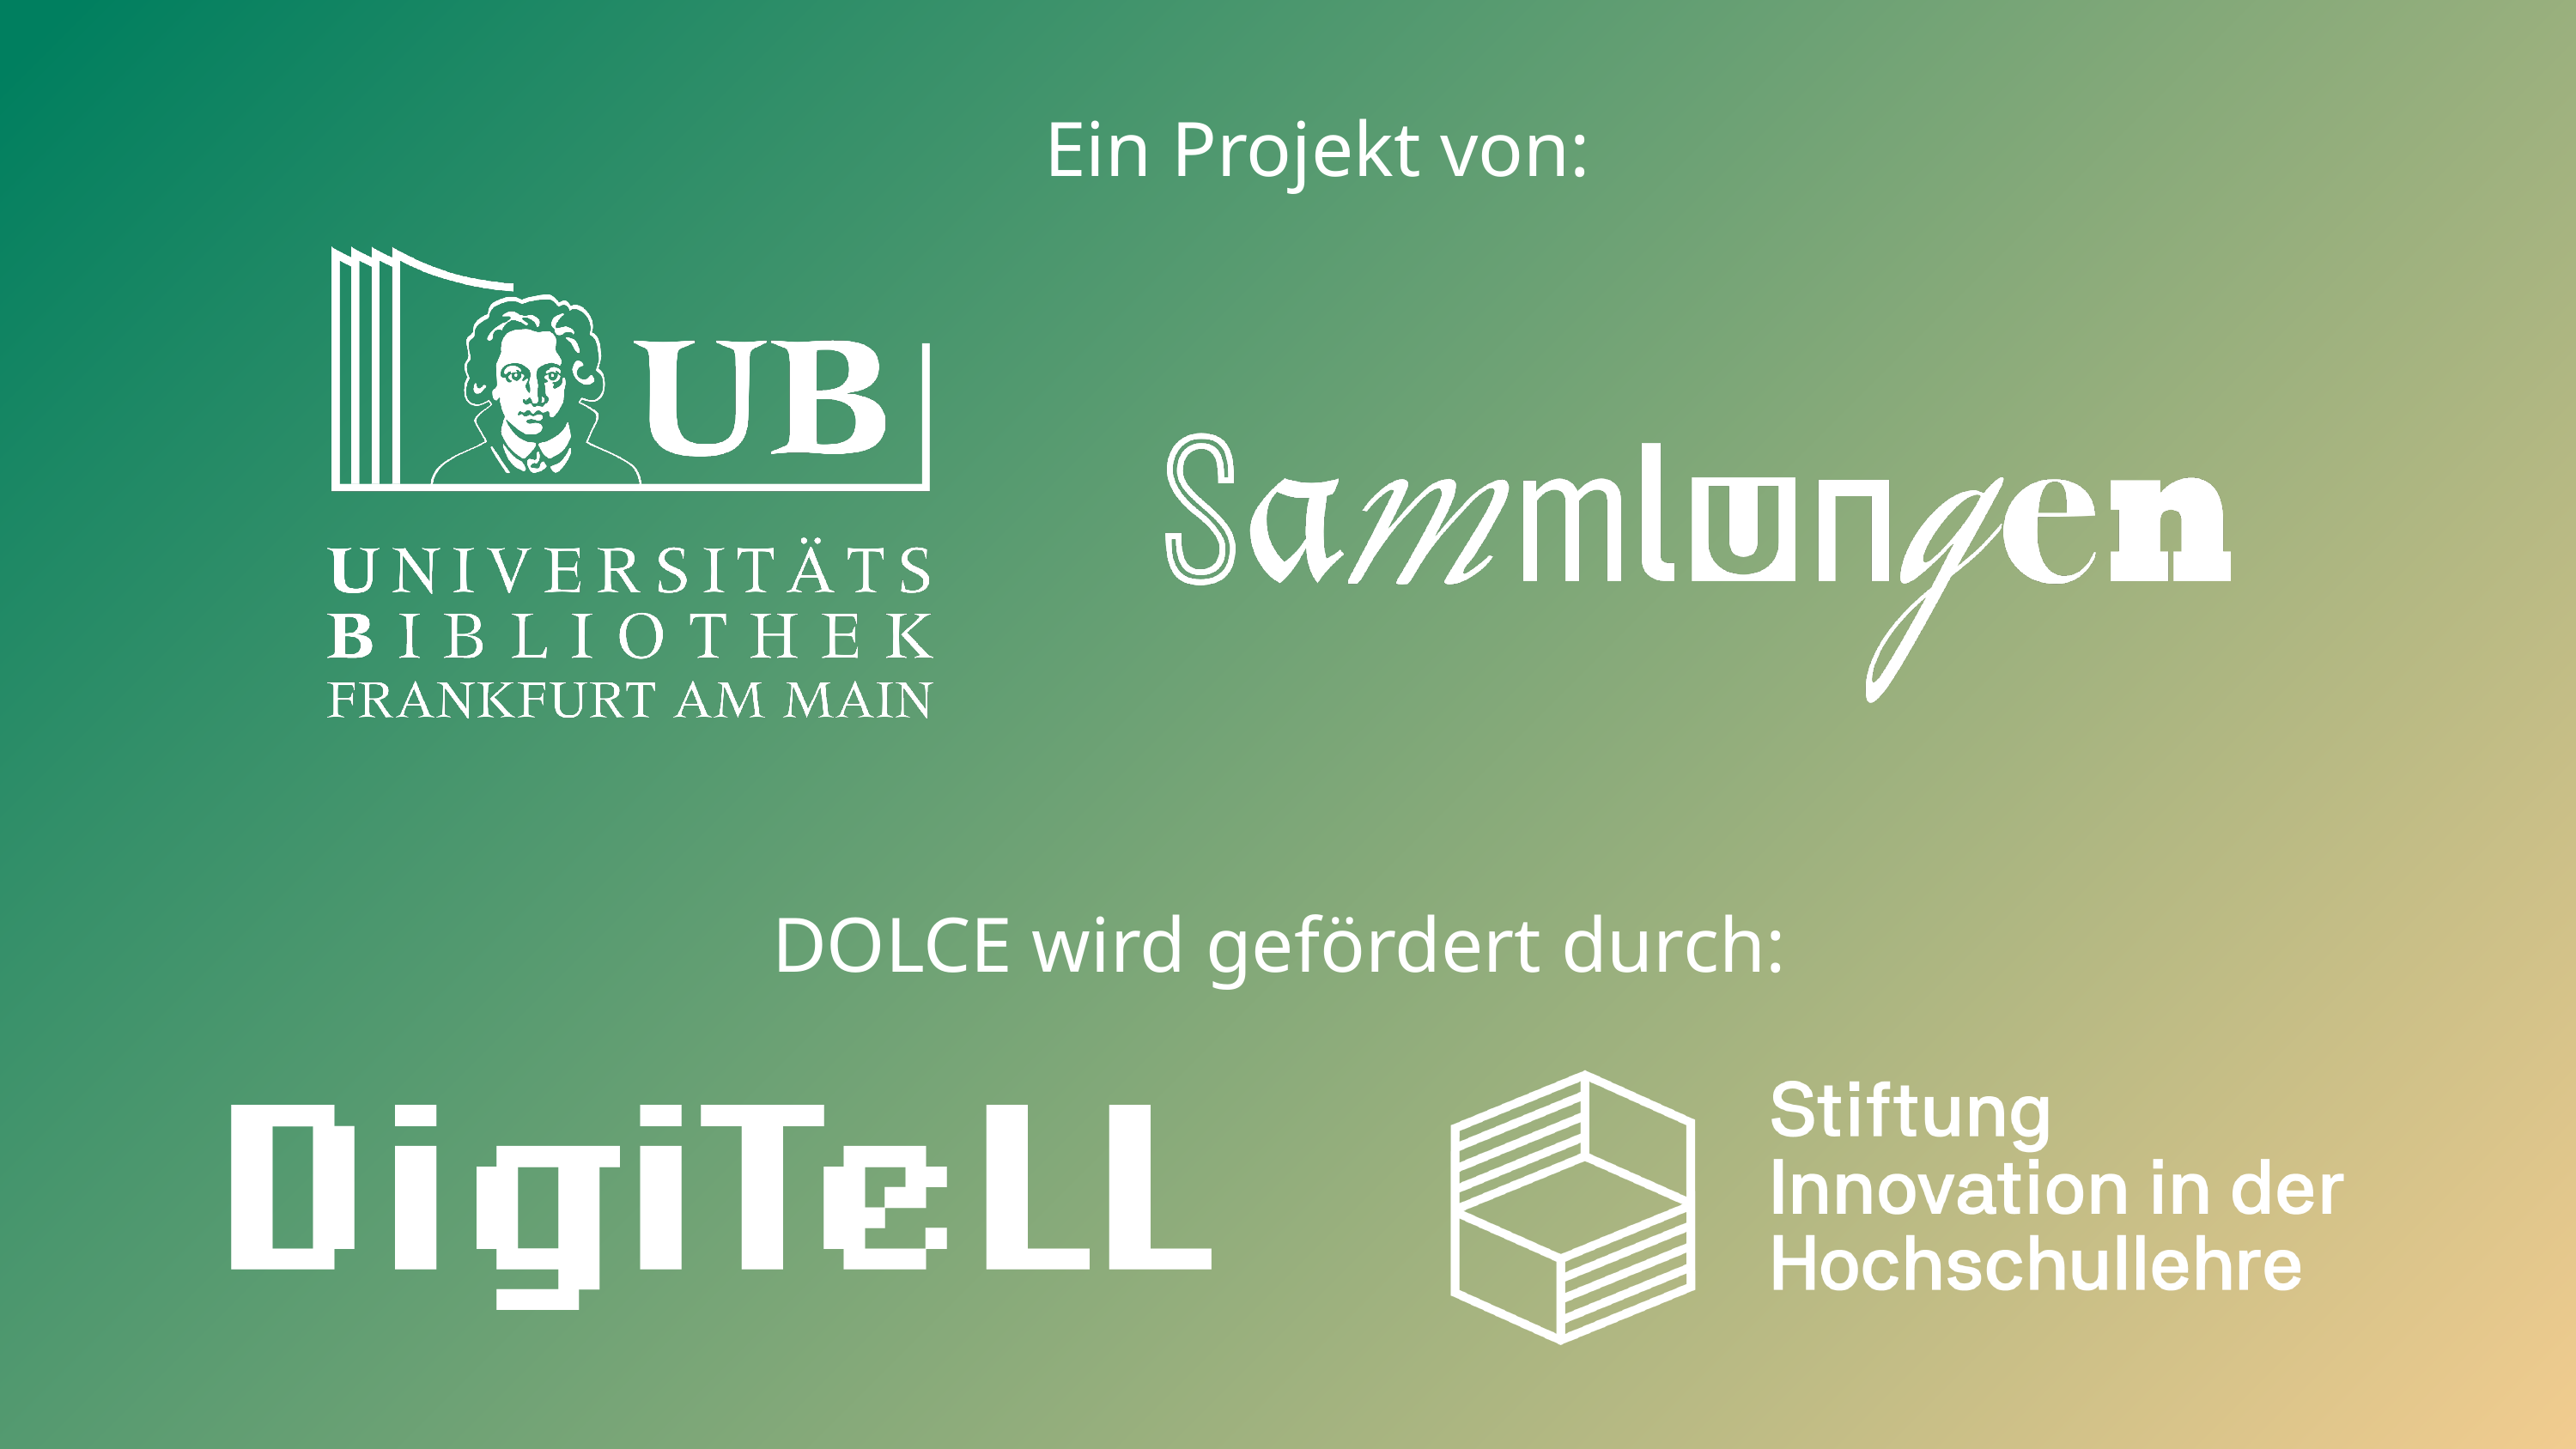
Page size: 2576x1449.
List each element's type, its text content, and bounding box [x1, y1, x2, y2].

text_box DOLCE wird gefördert durch: [690, 890, 1868, 994]
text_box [327, 246, 2231, 719]
picture [1346, 966, 2448, 1449]
text_box Ein Projekt von: [728, 94, 1907, 198]
picture [231, 1105, 1212, 1310]
